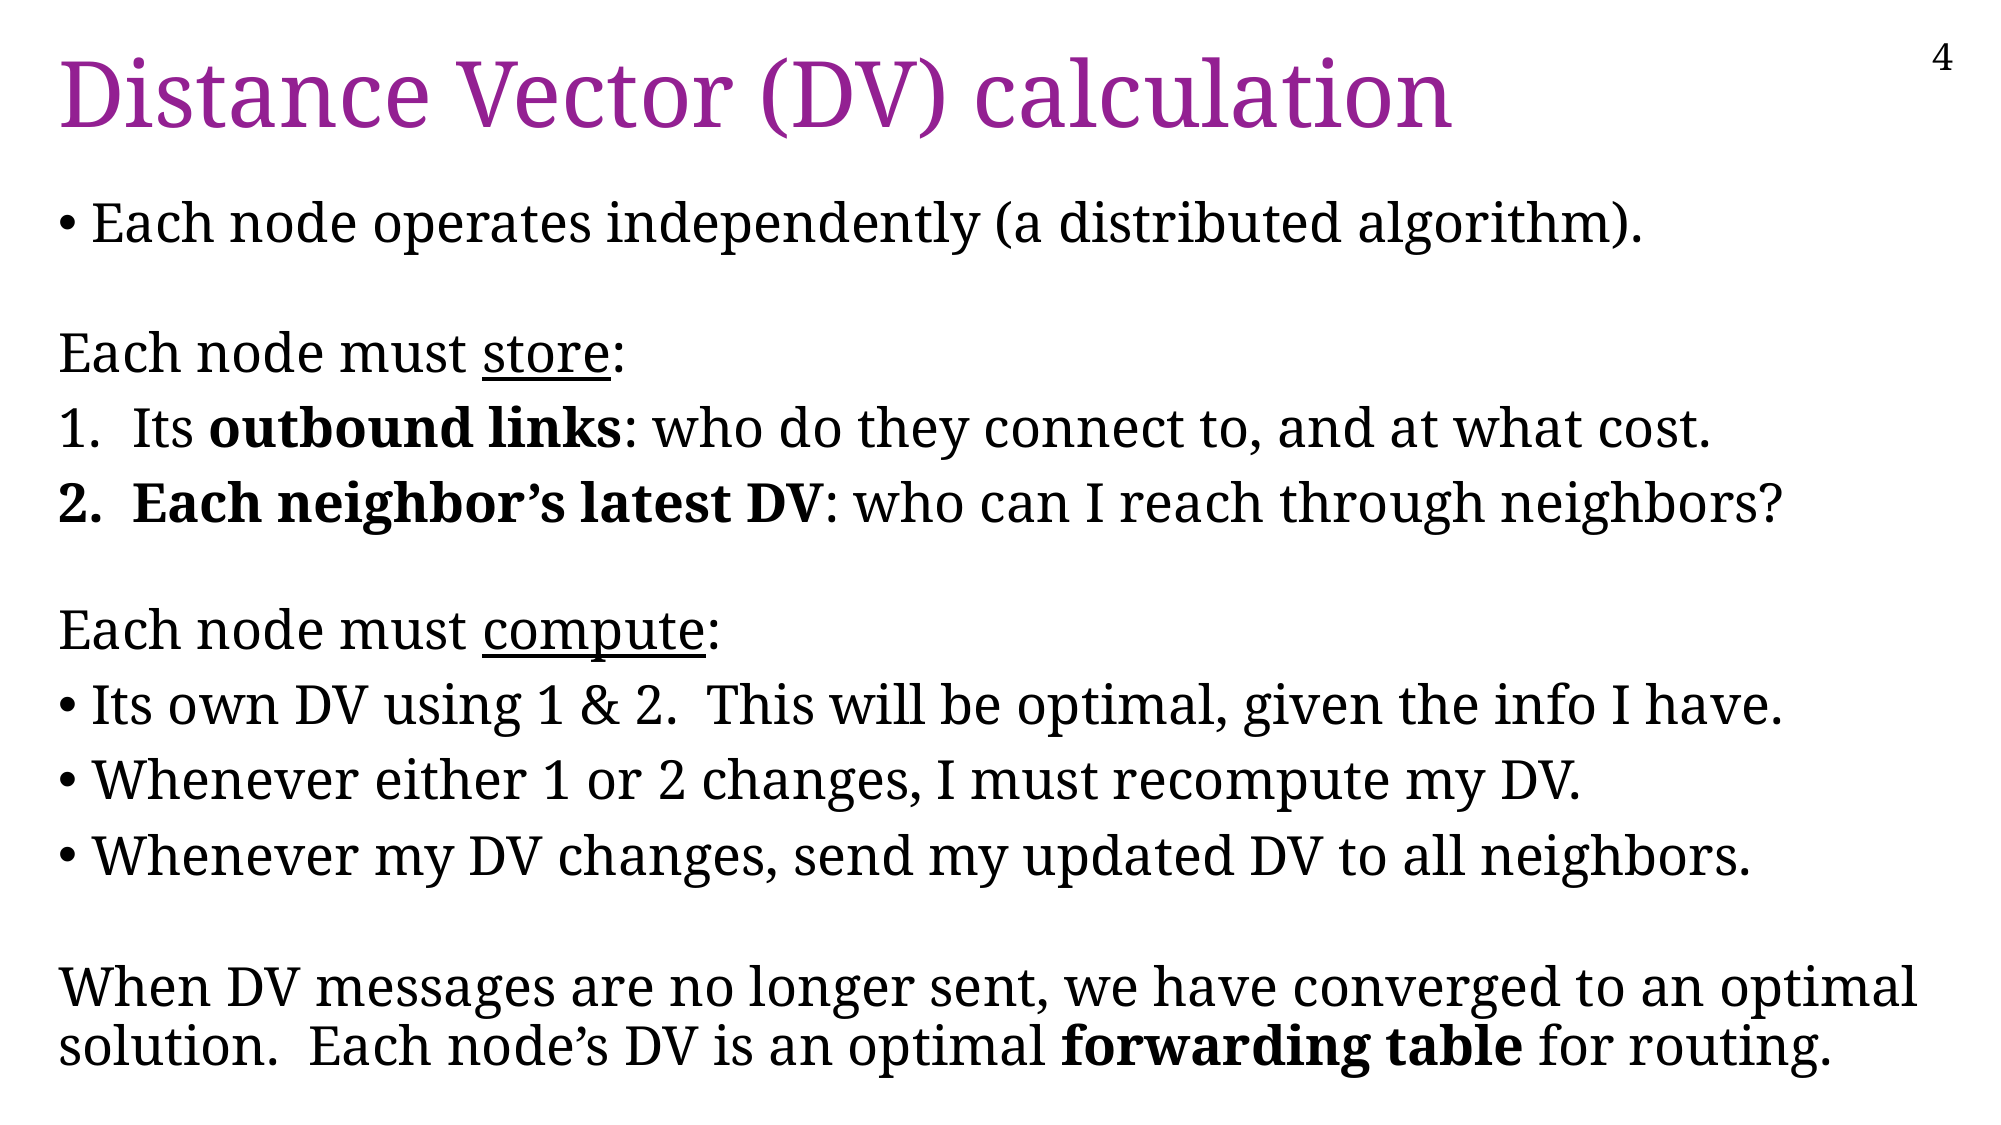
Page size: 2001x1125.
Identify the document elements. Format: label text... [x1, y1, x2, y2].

title Distance Vector (DV) calculation [43, 25, 1953, 171]
list Each node operates independently (a distributed algorithm). Each node must store: Its outbound links: who do they connect to, and at what cost. Each neighbor’s latest DV: who can I reach through neighbors? Each node must compute: Its own DV using 1 & 2. This will be optimal, given the info I have. Whenever either 1 or 2 changes, I must recompute my DV. Whenever my DV changes, send my updated DV to all neighbors. When DV messages are no longer sent, we have converged to an optimal solution. Each node’s DV is an optimal forwarding table for routing. [43, 188, 1953, 1106]
